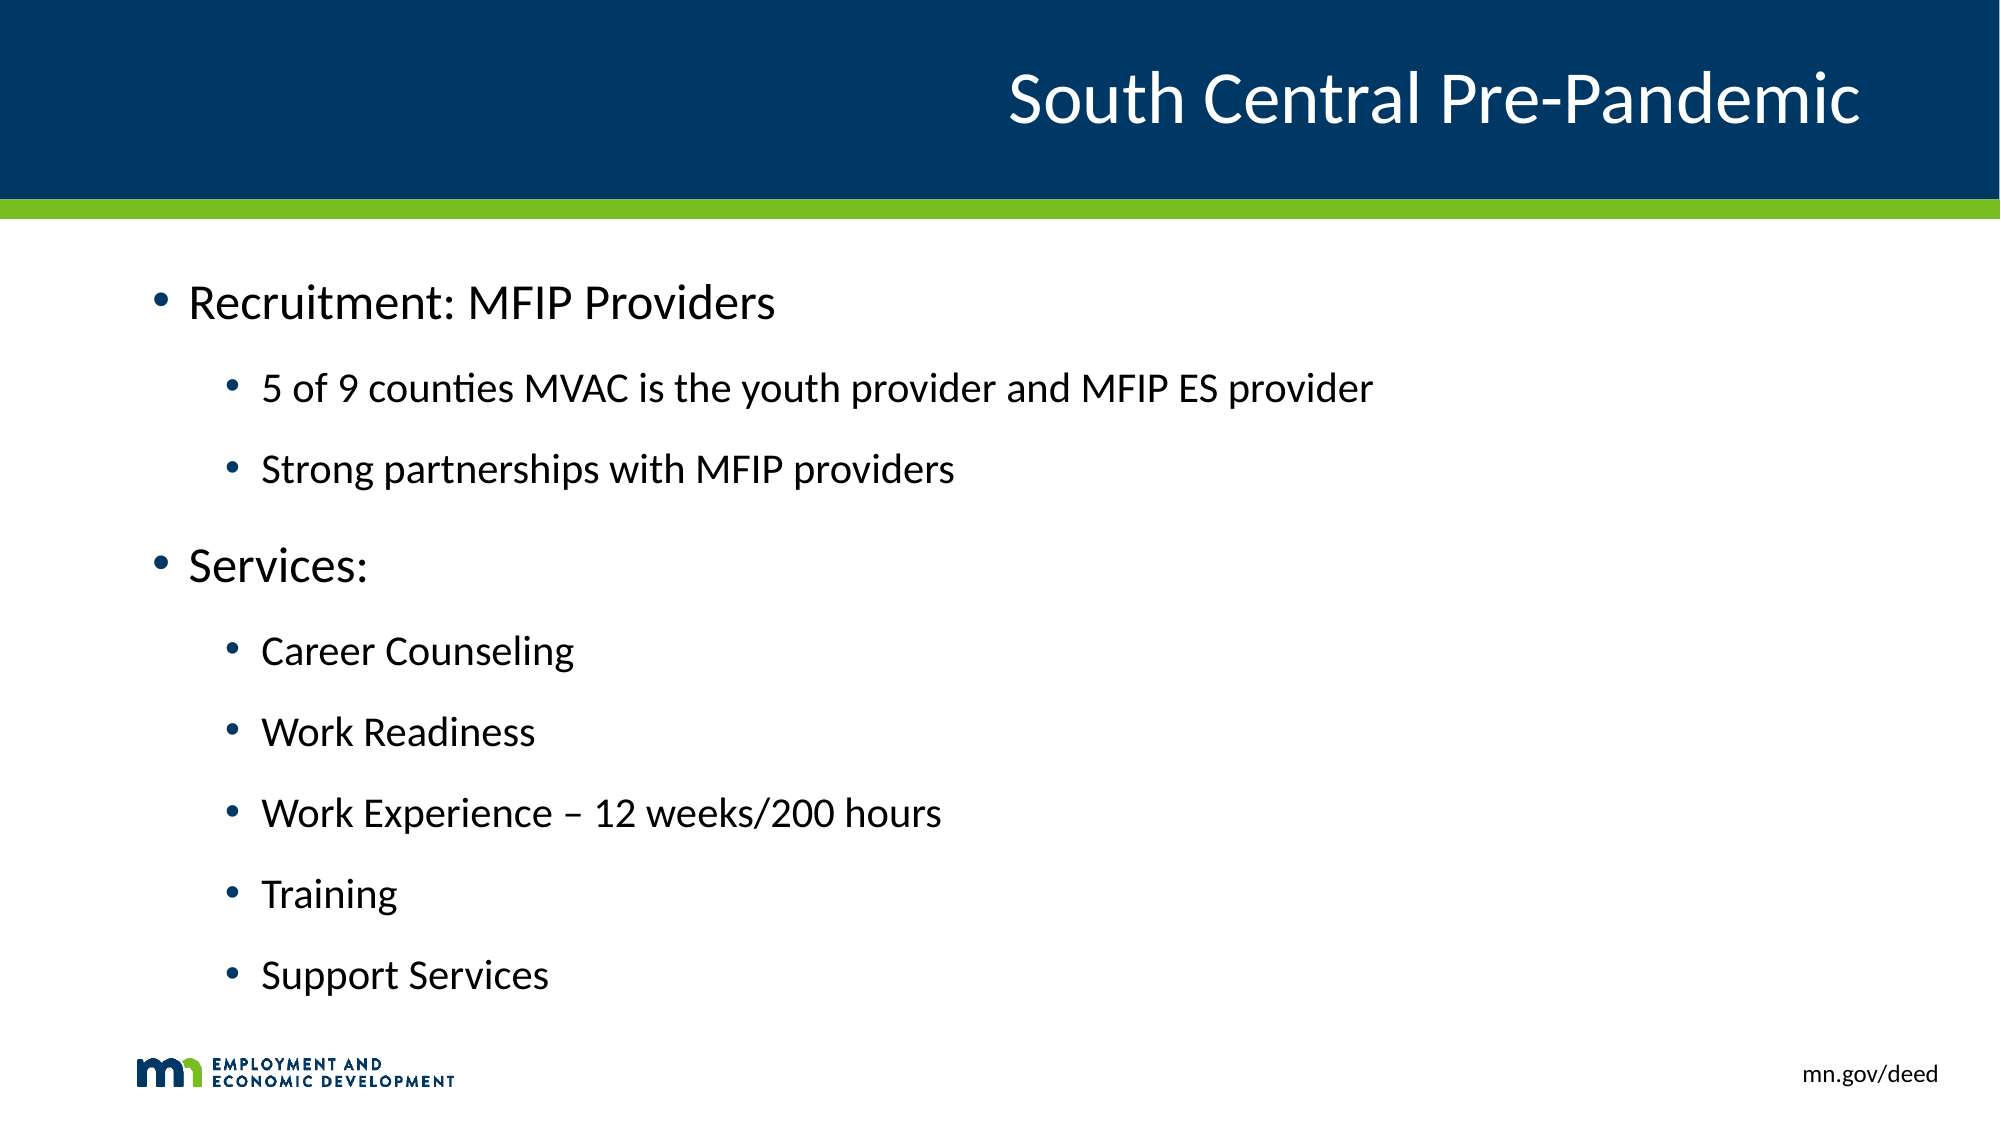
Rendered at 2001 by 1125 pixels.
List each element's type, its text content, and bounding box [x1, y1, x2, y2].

picture [137, 1058, 454, 1087]
title South Central Pre-Pandemic [137, 0, 1863, 200]
footer mn.gov/deed [1037, 1042, 1955, 1103]
list Recruitment: MFIP Providers 5 of 9 counties MVAC is the youth provider and MFIP ES provider Strong partnerships with MFIP providers Services: Career Counseling Work Readiness Work Experience – 12 weeks/200 hours Training Support Services [137, 261, 1863, 1014]
